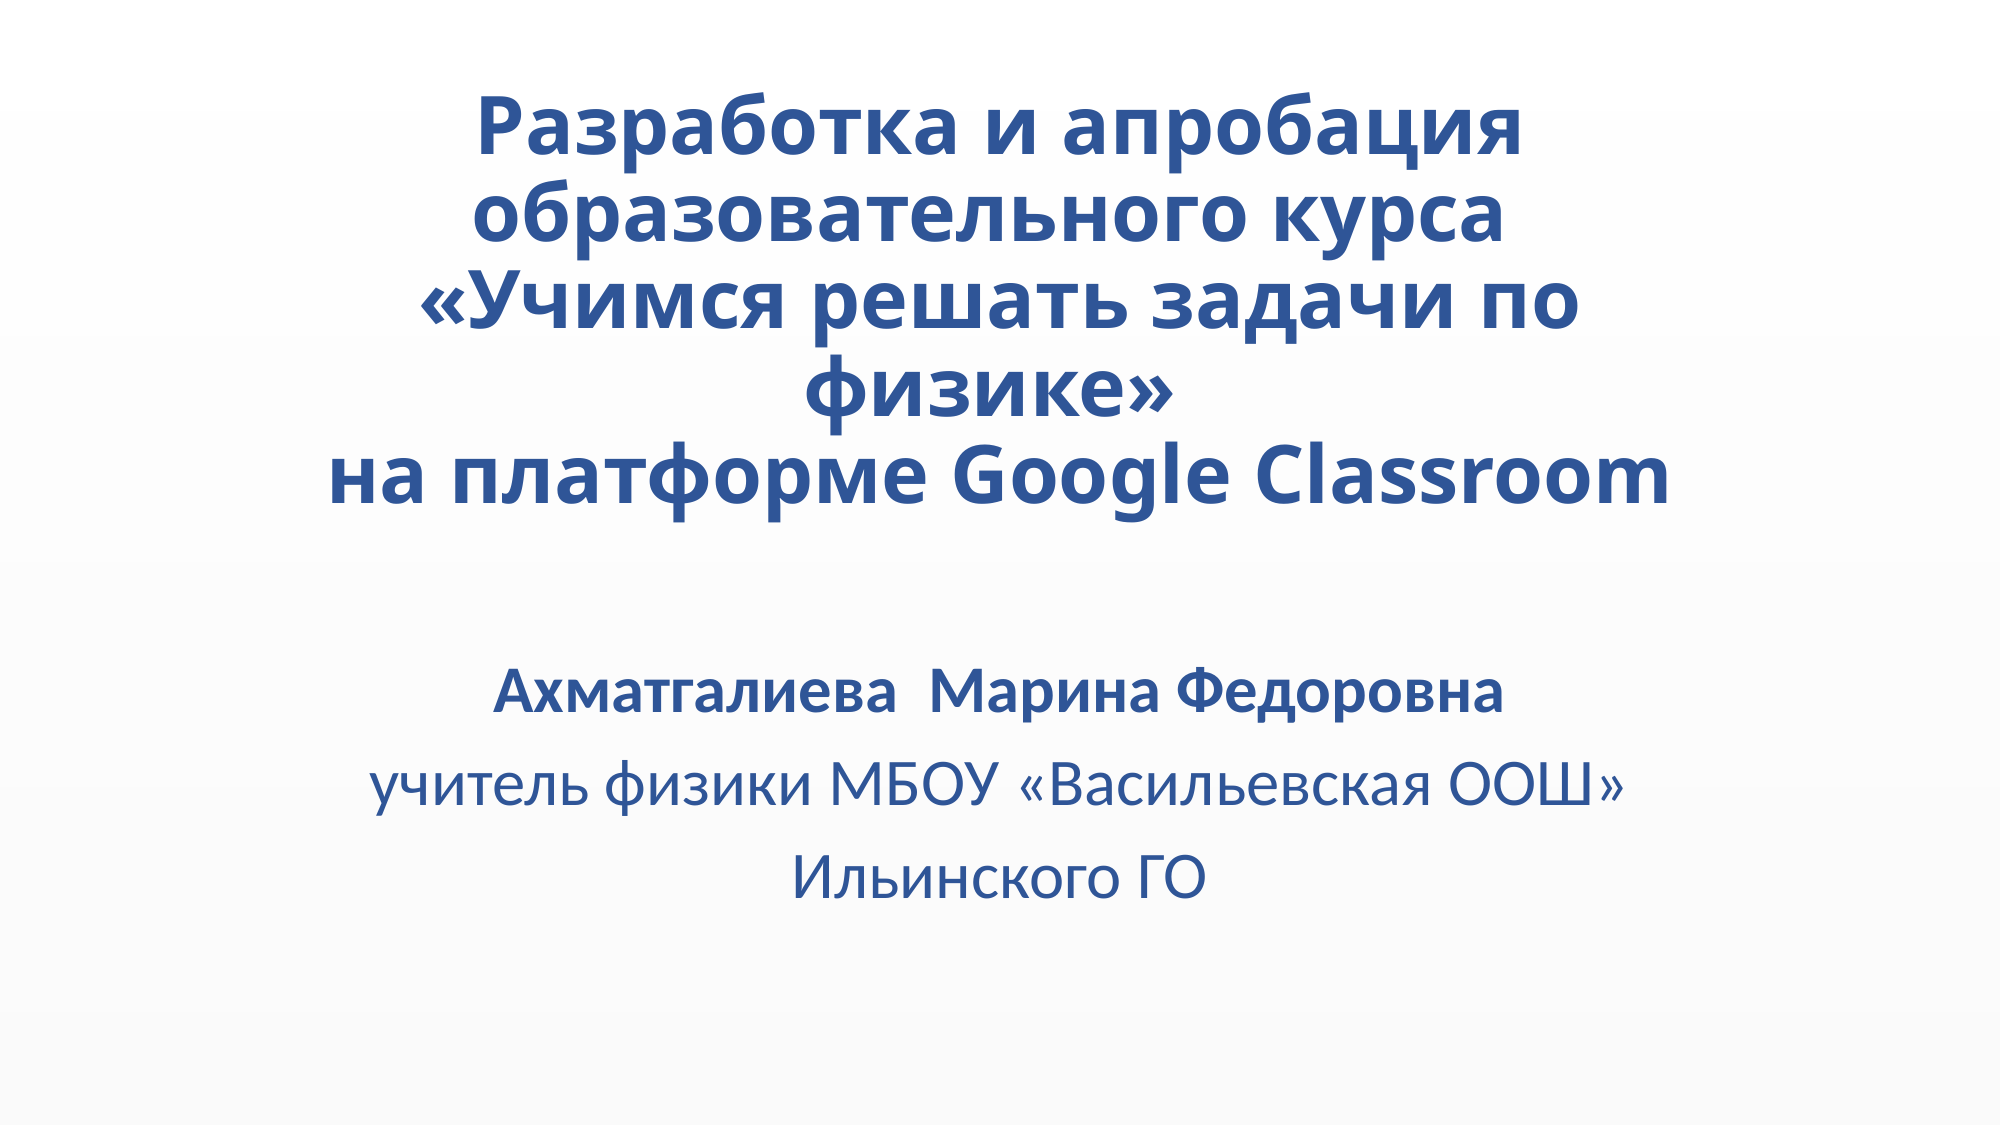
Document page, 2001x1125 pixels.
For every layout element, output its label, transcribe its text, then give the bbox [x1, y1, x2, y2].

title Разработка и апробация образовательного курса «Учимся решать задачи по физике» на платформе Google Classroom [249, 75, 1750, 529]
subtitle Ахматгалиева Марина Федоровна учитель физики МБОУ «Васильевская ООШ» Ильинского ГО [249, 647, 1750, 965]
